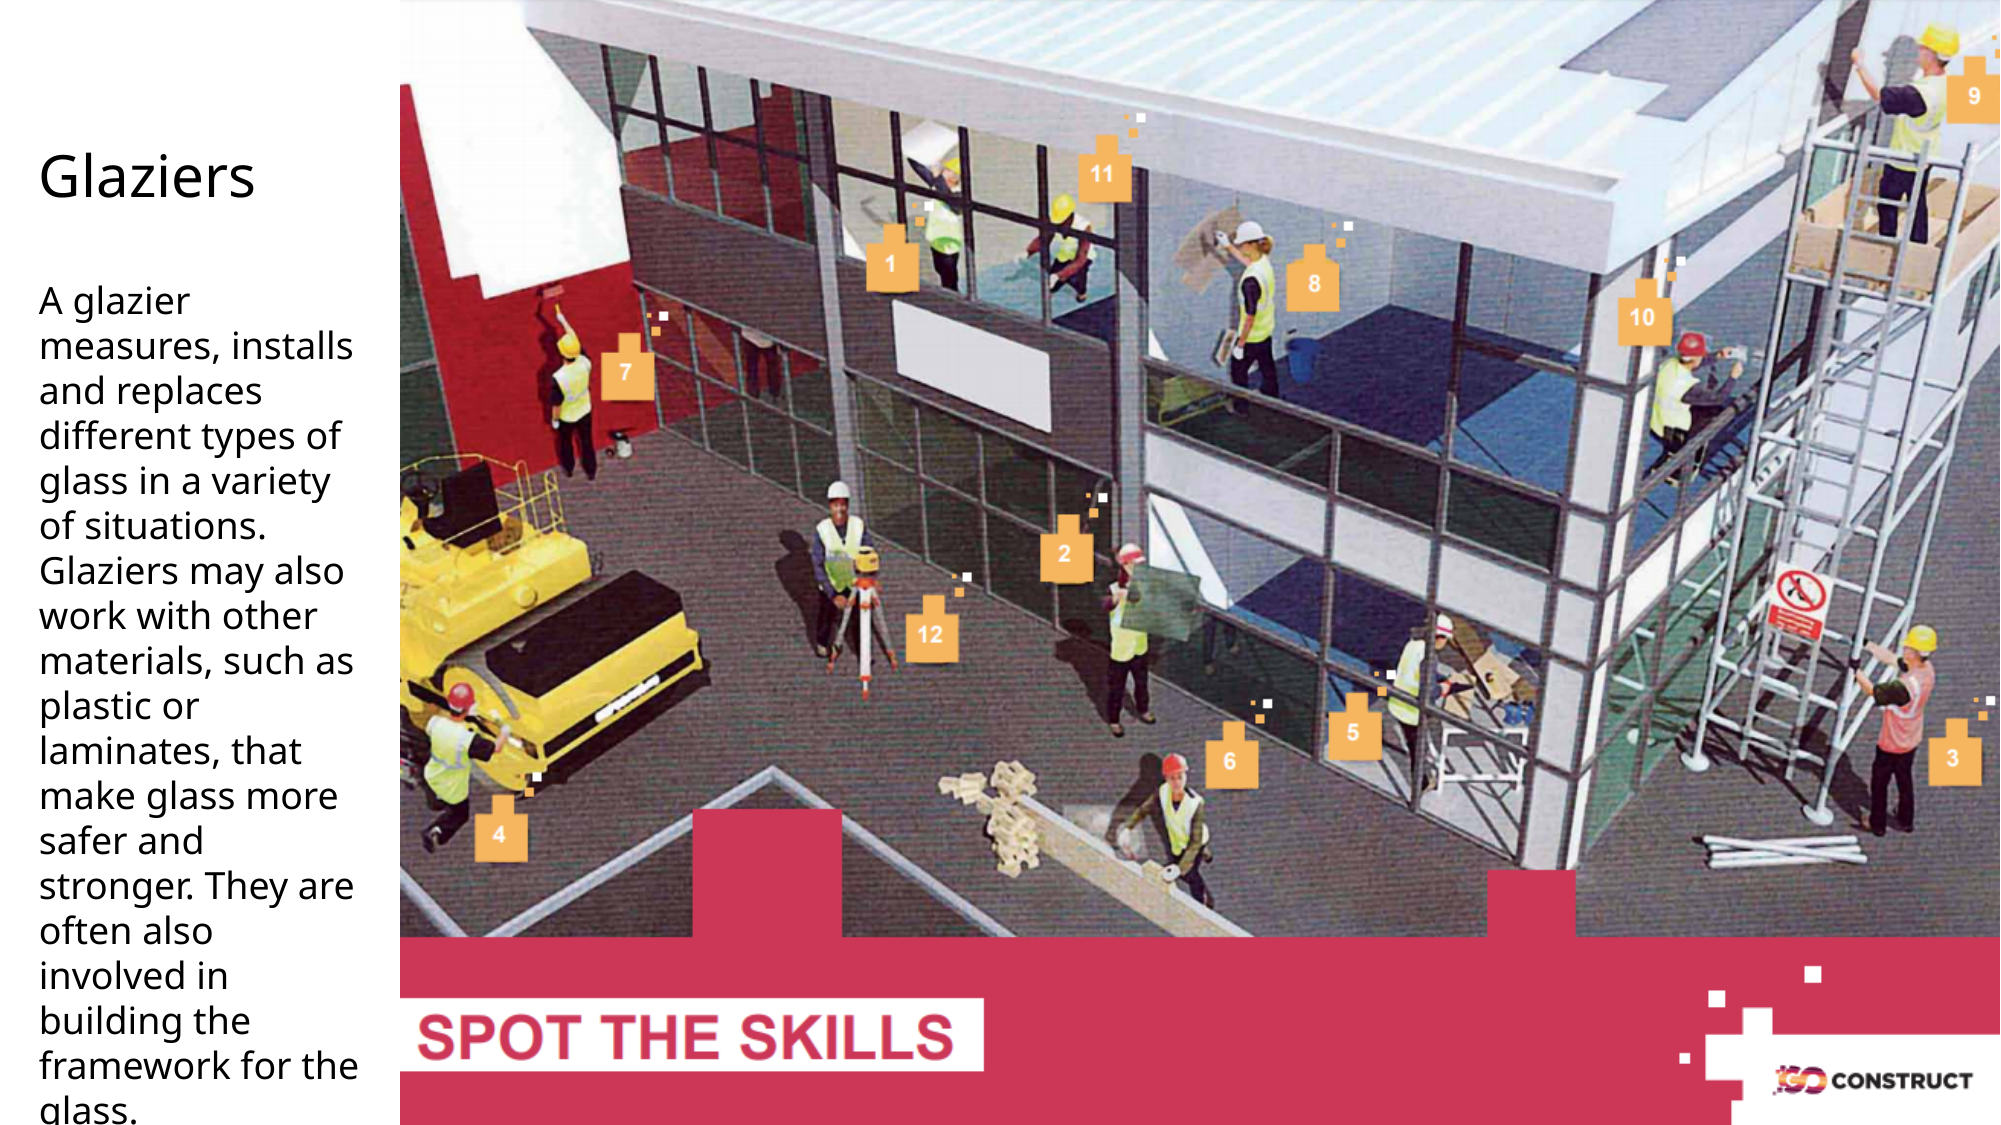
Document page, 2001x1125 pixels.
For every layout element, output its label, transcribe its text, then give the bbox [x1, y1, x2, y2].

text_box Glaziers [24, 131, 400, 217]
picture [400, 0, 2000, 1125]
text_box A glazier measures, installs and replaces different types of glass in a variety of situations. Glaziers may also work with other materials, such as plastic or laminates, that make glass more safer and stronger. They are often also involved in building the framework for the glass. [24, 269, 377, 1125]
